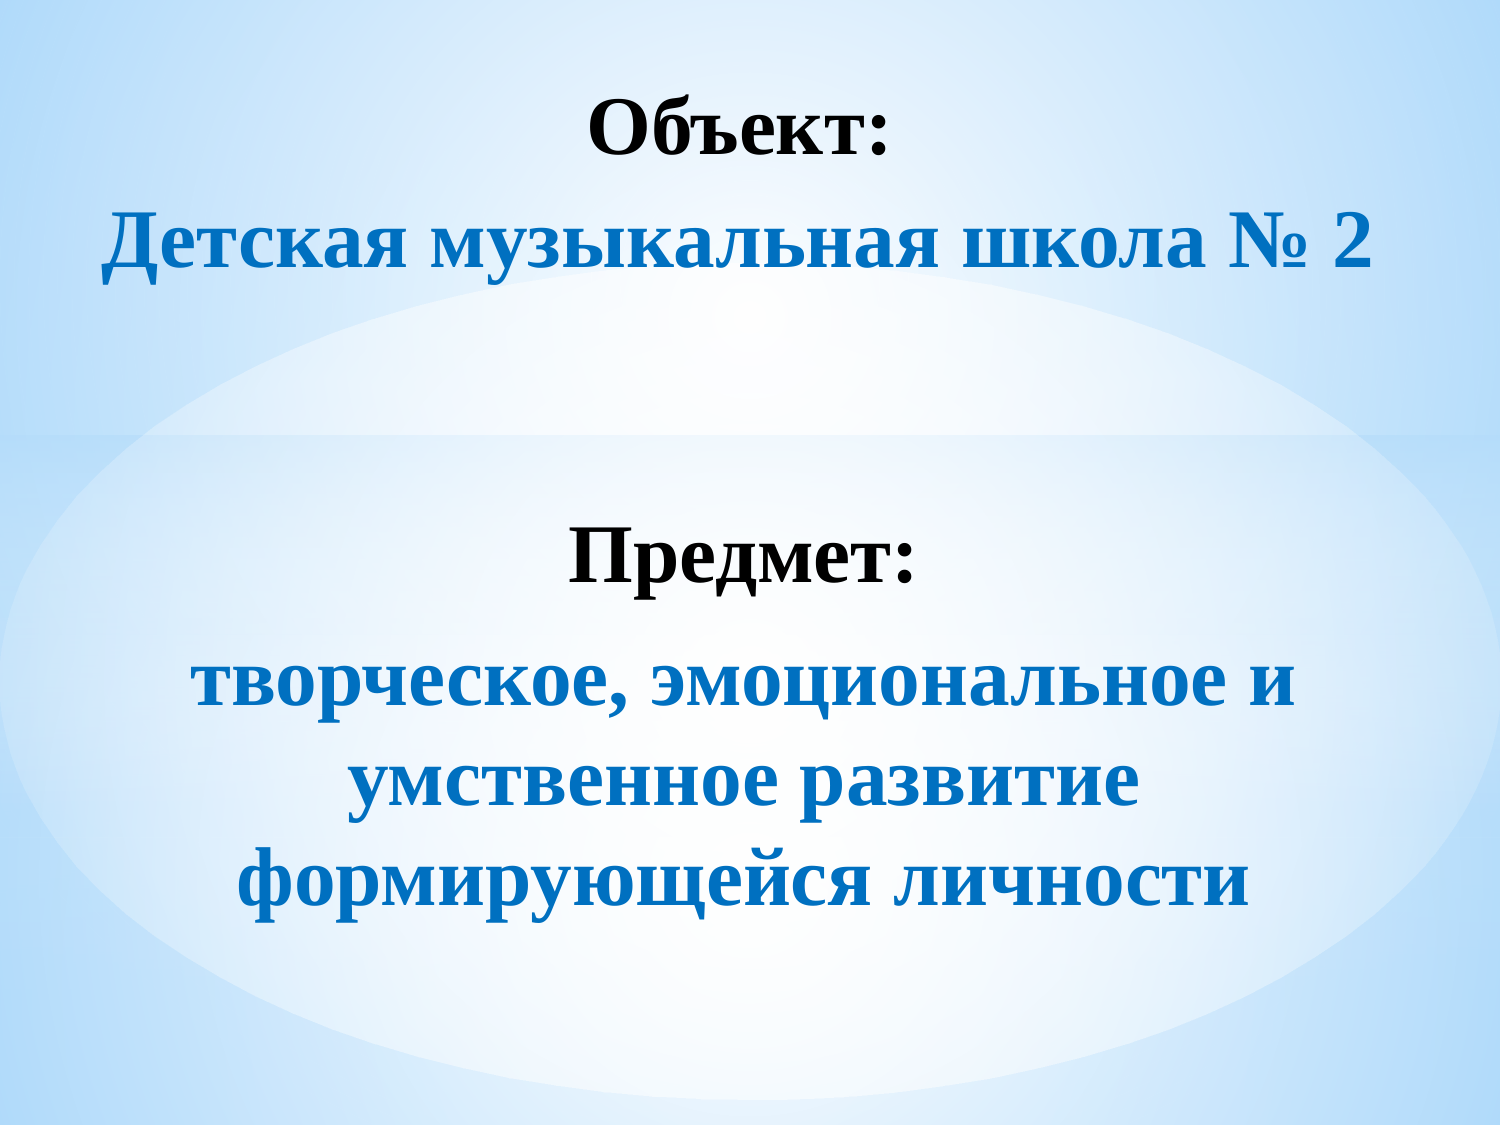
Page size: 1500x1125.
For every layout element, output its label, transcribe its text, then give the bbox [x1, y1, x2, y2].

title Объект: Детская музыкальная школа № 2 [29, 90, 1471, 409]
list Предмет: творческое, эмоциональное и умственное развитие формирующейся личности [29, 491, 1459, 976]
